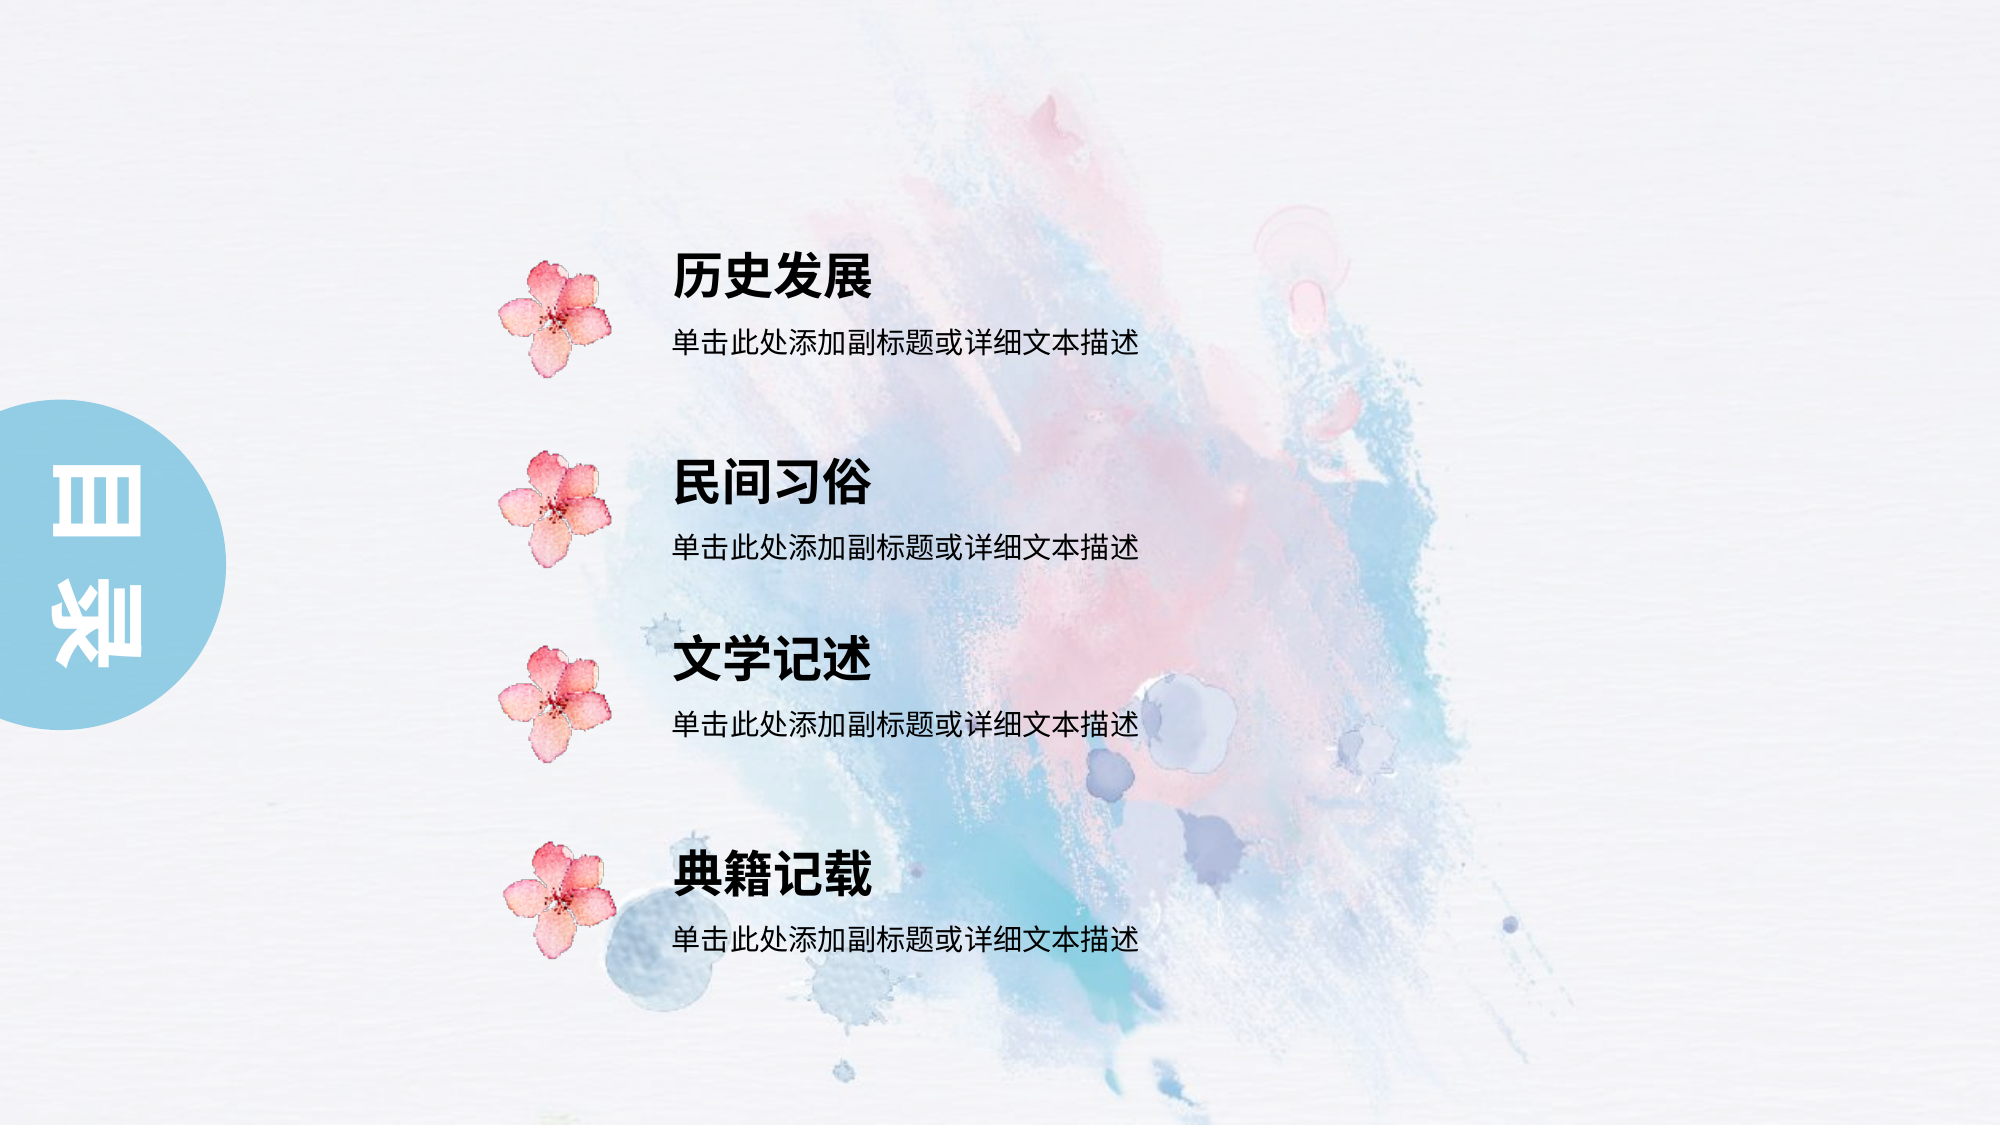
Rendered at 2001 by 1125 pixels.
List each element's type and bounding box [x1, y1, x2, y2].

text_box [651, 832, 1291, 967]
text_box [651, 617, 1291, 752]
text_box [651, 234, 1291, 370]
picture [0, 0, 2000, 1125]
text_box [651, 440, 1291, 575]
